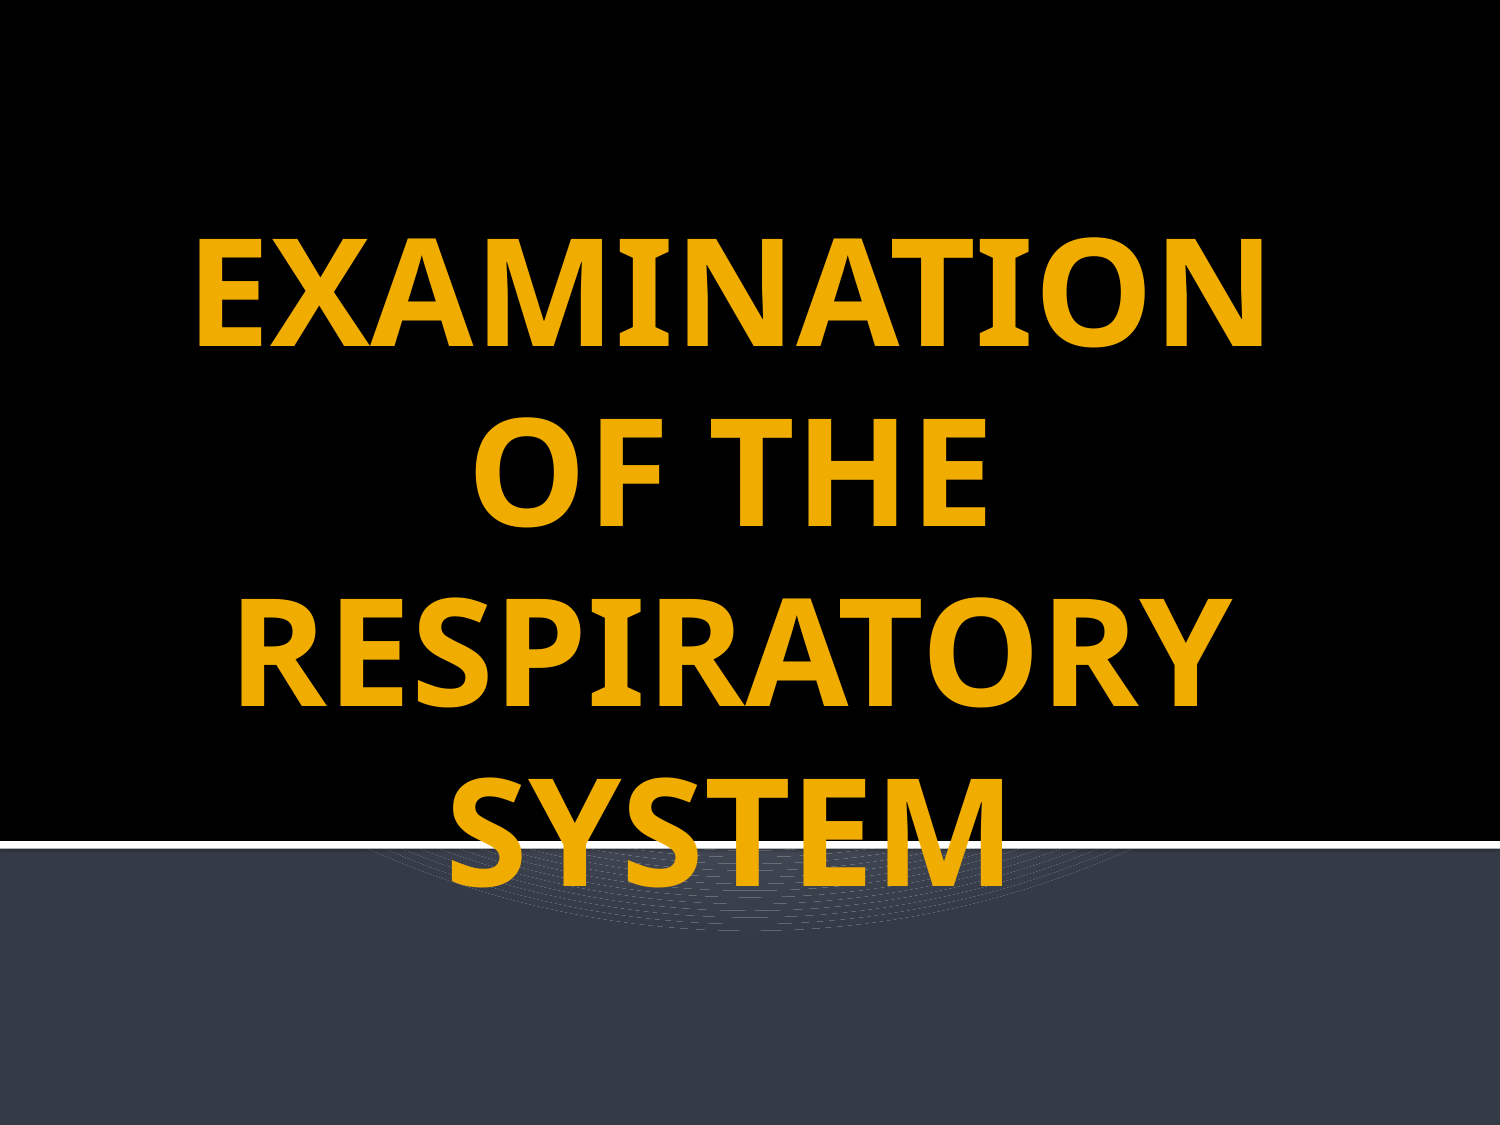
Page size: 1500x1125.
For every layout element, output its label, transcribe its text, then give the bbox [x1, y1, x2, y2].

title EXAMINATION OF THE RESPIRATORY SYSTEM [64, 196, 1390, 471]
